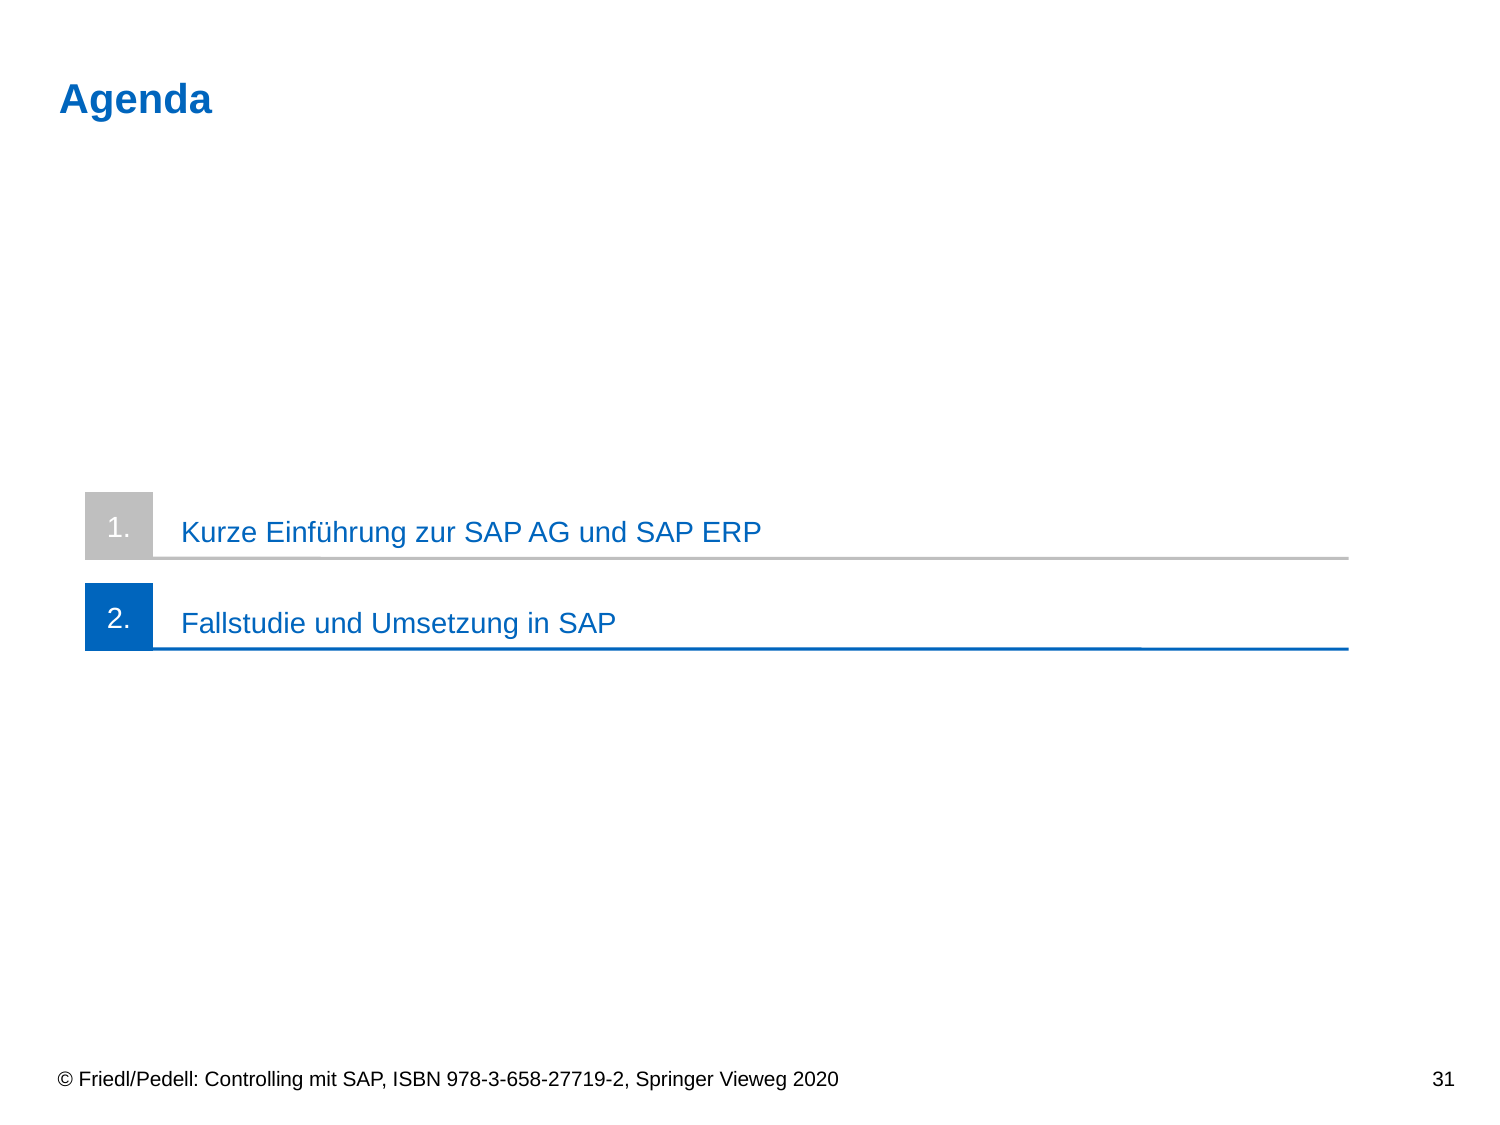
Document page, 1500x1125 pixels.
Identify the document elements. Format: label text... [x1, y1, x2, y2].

slide_number 31 [1262, 1058, 1470, 1119]
title Agenda [58, 58, 1278, 119]
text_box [86, 583, 1385, 650]
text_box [86, 493, 1385, 559]
footer © Friedl/Pedell: Controlling mit SAP, ISBN 978-3-658-27719-2, Springer Vieweg 2020 [42, 1058, 1235, 1113]
